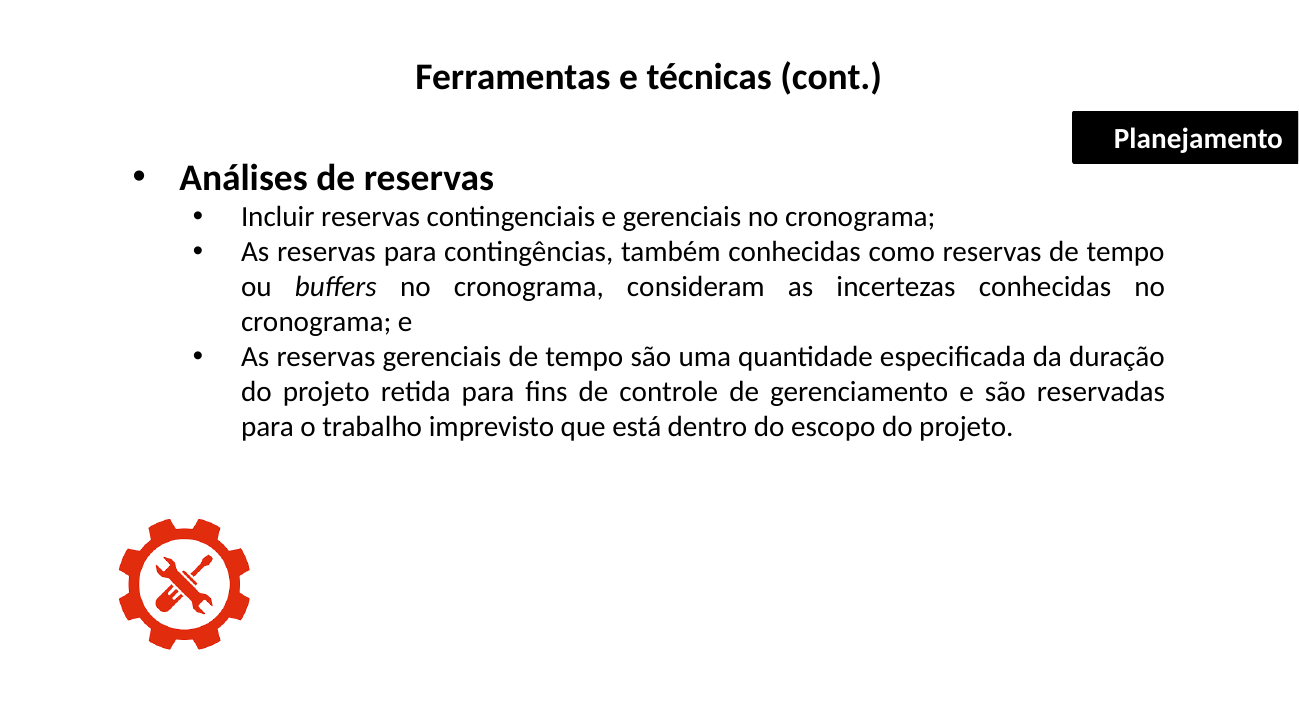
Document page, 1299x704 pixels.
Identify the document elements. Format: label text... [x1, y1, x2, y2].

text_box Análises de reservas Incluir reservas contingenciais e gerenciais no cronograma; As reservas para contingências, também conhecidas como reservas de tempo ou buffers no cronograma, consideram as incertezas conhecidas no cronograma; e As reservas gerenciais de tempo são uma quantidade especificada da duração do projeto retida para fins de controle de gerenciamento e são reservadas para o trabalho imprevisto que está dentro do escopo do projeto. [117, 145, 1181, 454]
picture [117, 517, 251, 651]
text_box Ferramentas e técnicas (cont.) [0, 44, 1299, 106]
text_box Planejamento [1074, 112, 1299, 162]
